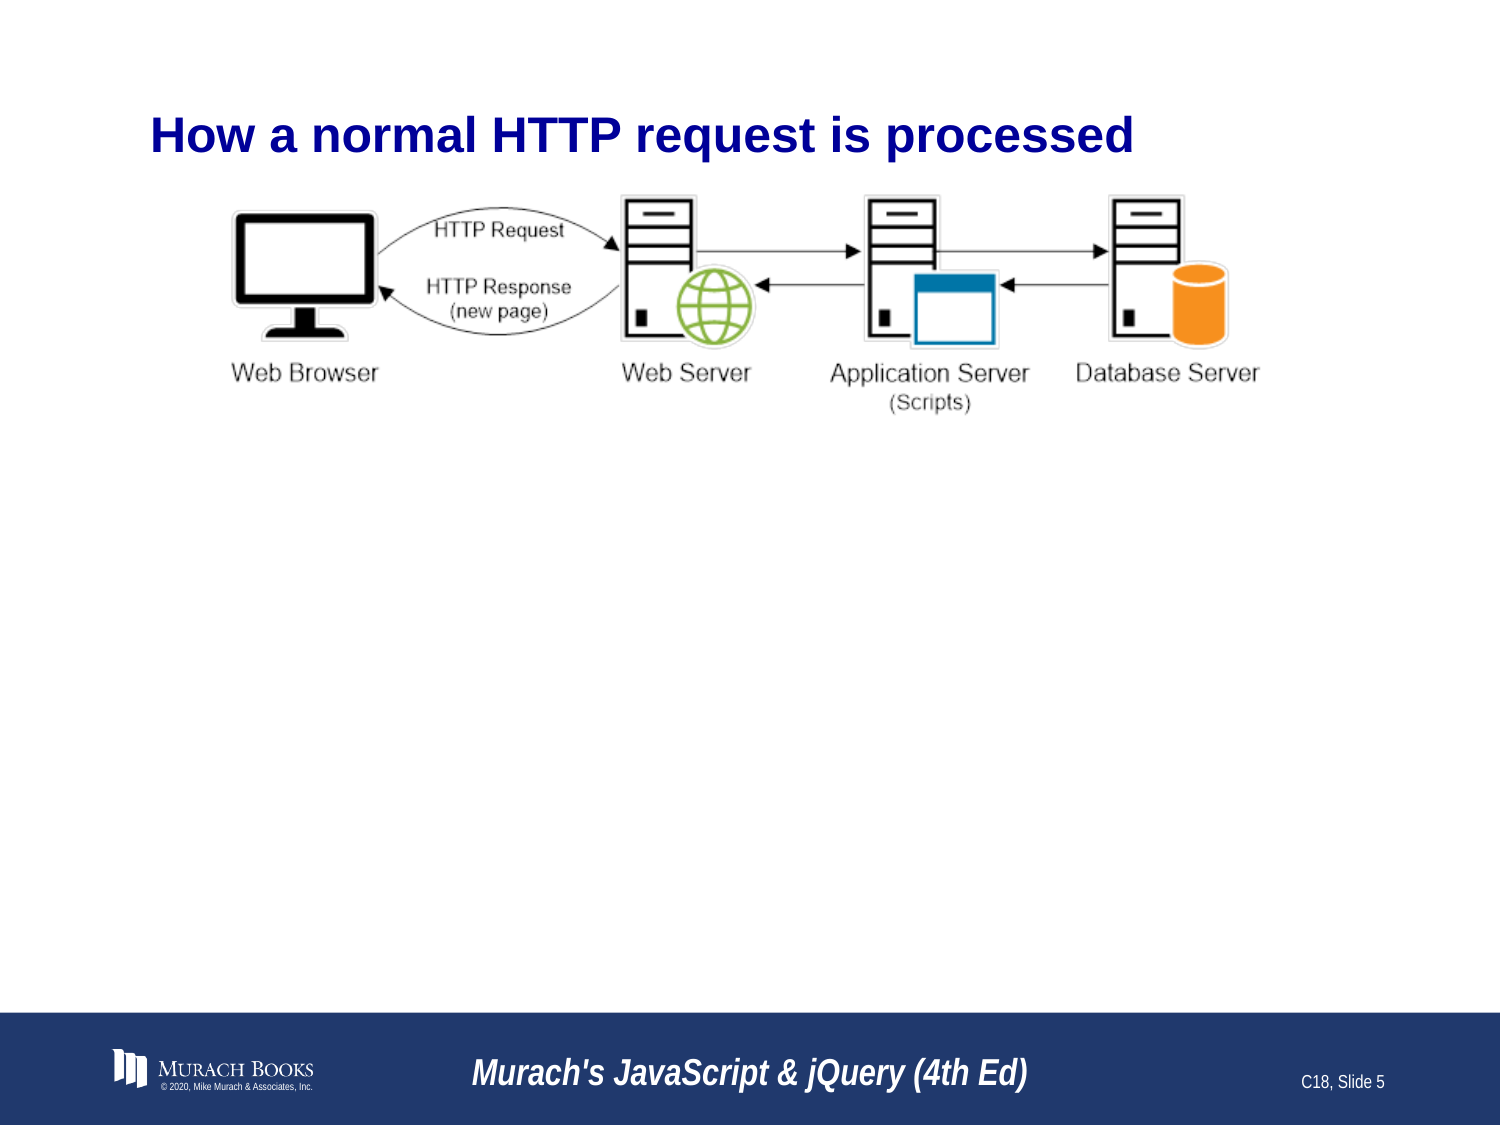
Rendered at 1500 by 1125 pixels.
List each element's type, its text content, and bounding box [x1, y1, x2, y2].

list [213, 187, 1287, 426]
footer © 2020, Mike Murach & Associates, Inc. [12, 1025, 463, 1100]
slide_number C18, Slide 5 [1087, 1025, 1400, 1100]
slide_number Murach's JavaScript & jQuery (4th Ed) [463, 1025, 1050, 1100]
title How a normal HTTP request is processed [150, 102, 1350, 164]
